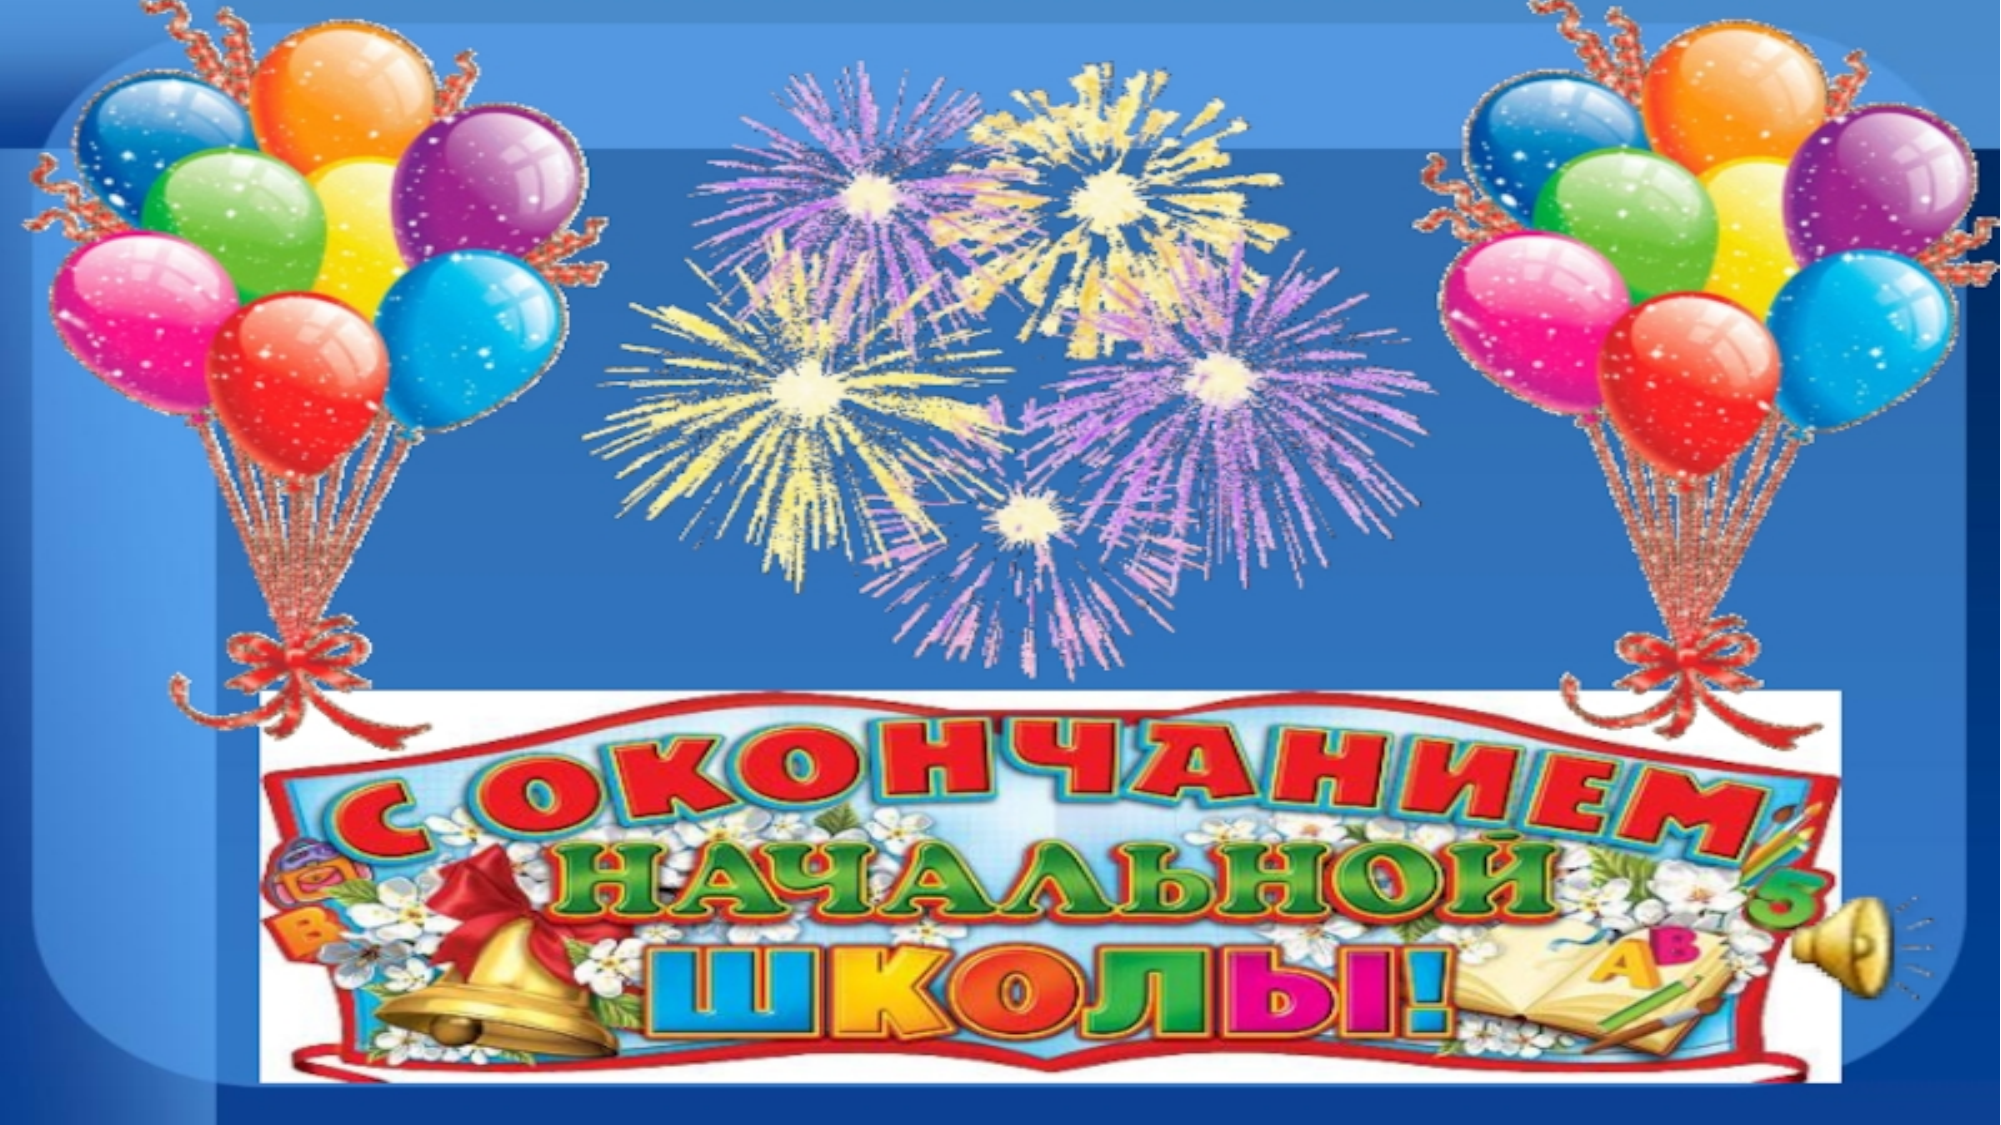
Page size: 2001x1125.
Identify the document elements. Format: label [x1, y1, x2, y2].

list [0, 0, 2000, 1125]
